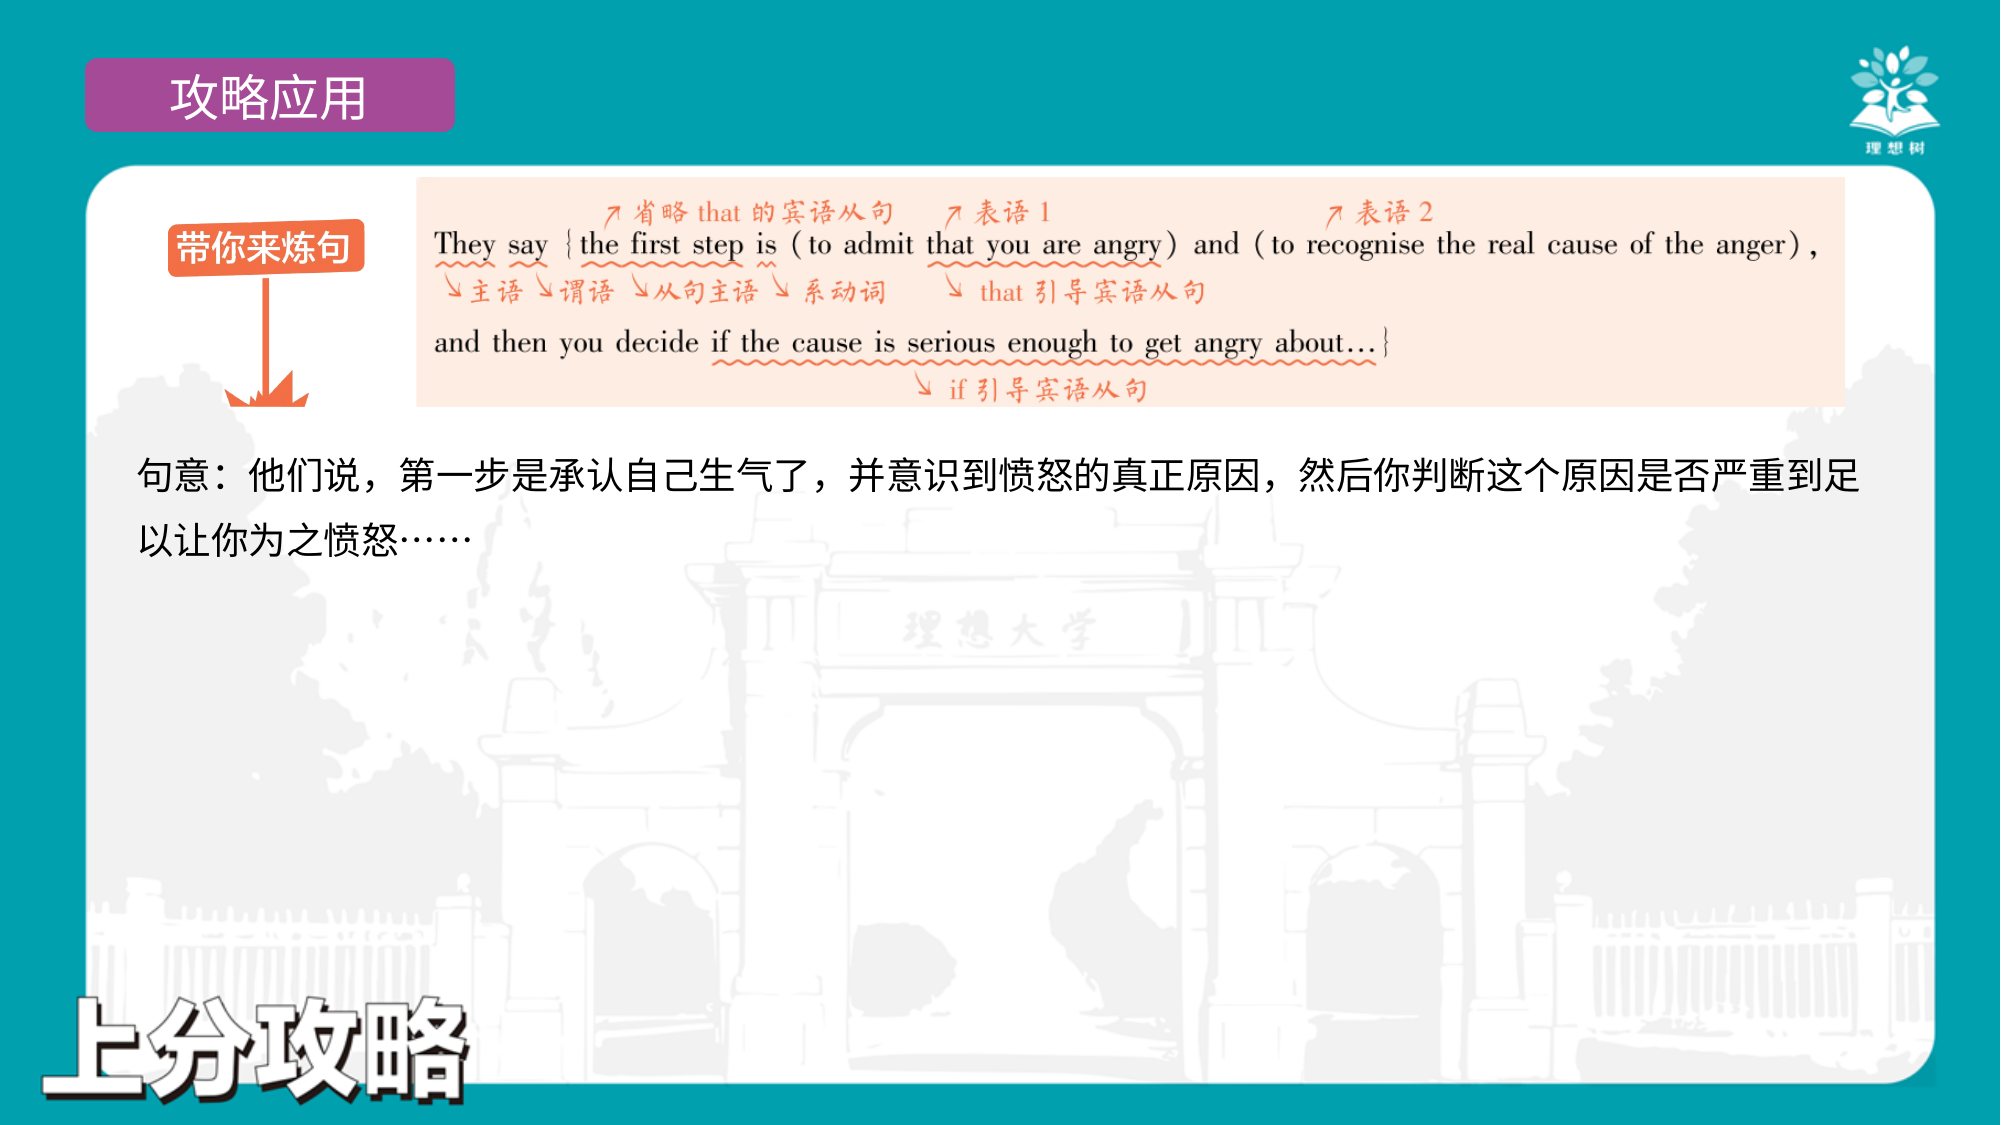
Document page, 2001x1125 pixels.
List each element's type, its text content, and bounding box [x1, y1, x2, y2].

picture [0, 0, 2000, 1125]
text_box 句意：他们说，第一步是承认自己生气了，并意识到愤怒的真正原因，然后你判断这个原因是否严重到足 以让你为之愤怒…… [136, 428, 1865, 552]
